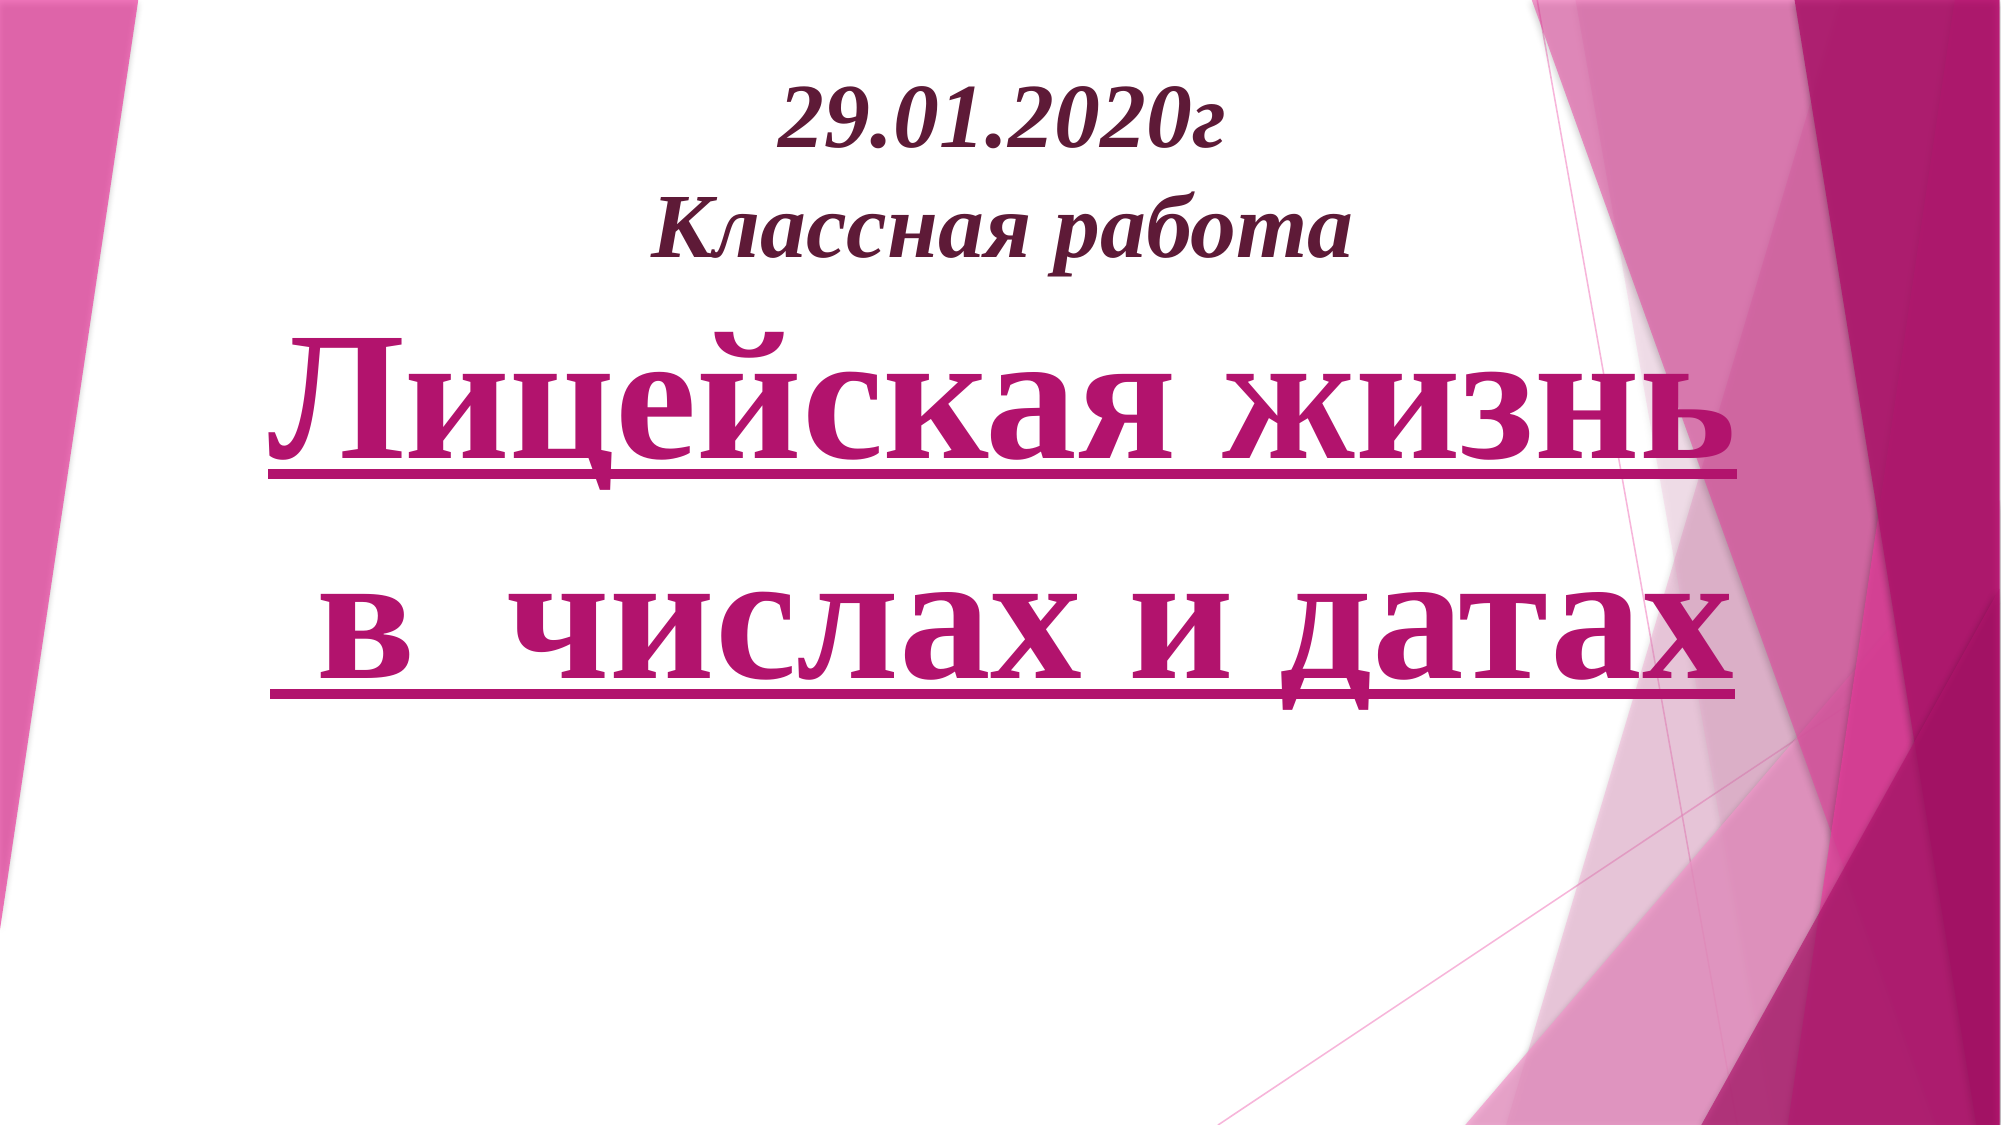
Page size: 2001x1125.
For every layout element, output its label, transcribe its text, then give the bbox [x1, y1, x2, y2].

title 29.01.2020г Классная работа Лицейская жизнь в числах и датах [0, 0, 2000, 724]
